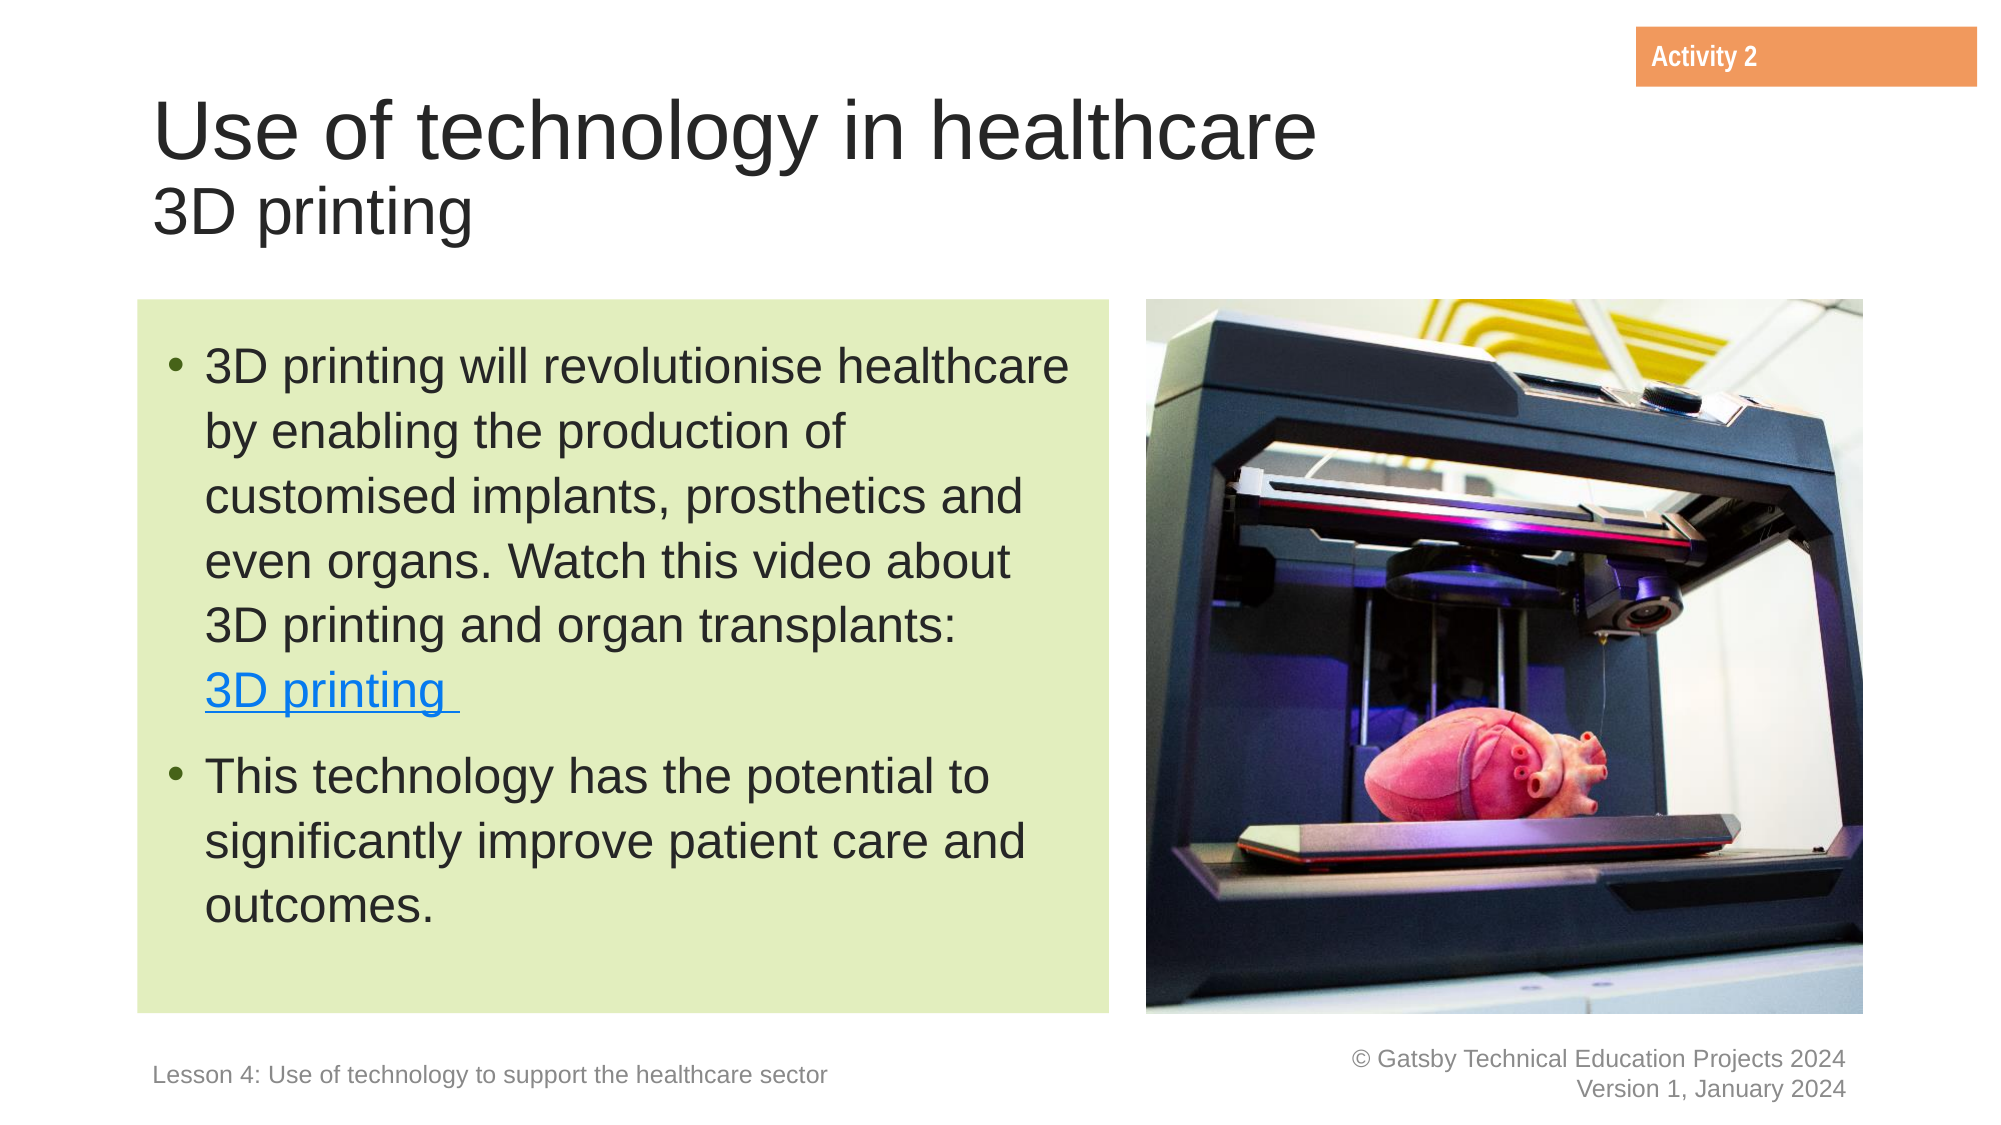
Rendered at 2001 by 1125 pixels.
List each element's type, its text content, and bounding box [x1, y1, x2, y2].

title Use of technology in healthcare 3D printing [137, 59, 1863, 278]
picture [1146, 299, 1863, 1014]
list Activity 2 [1636, 26, 1978, 87]
list Lesson 4: Use of technology to support the healthcare sector [137, 1042, 973, 1103]
list 3D printing will revolutionise healthcare by enabling the production of customised implants, prosthetics and even organs. ​Watch this video about 3D printing and organ transplants: 3D printing This technology has the potential to significantly improve patient care and outcomes.​ [137, 299, 1109, 1014]
